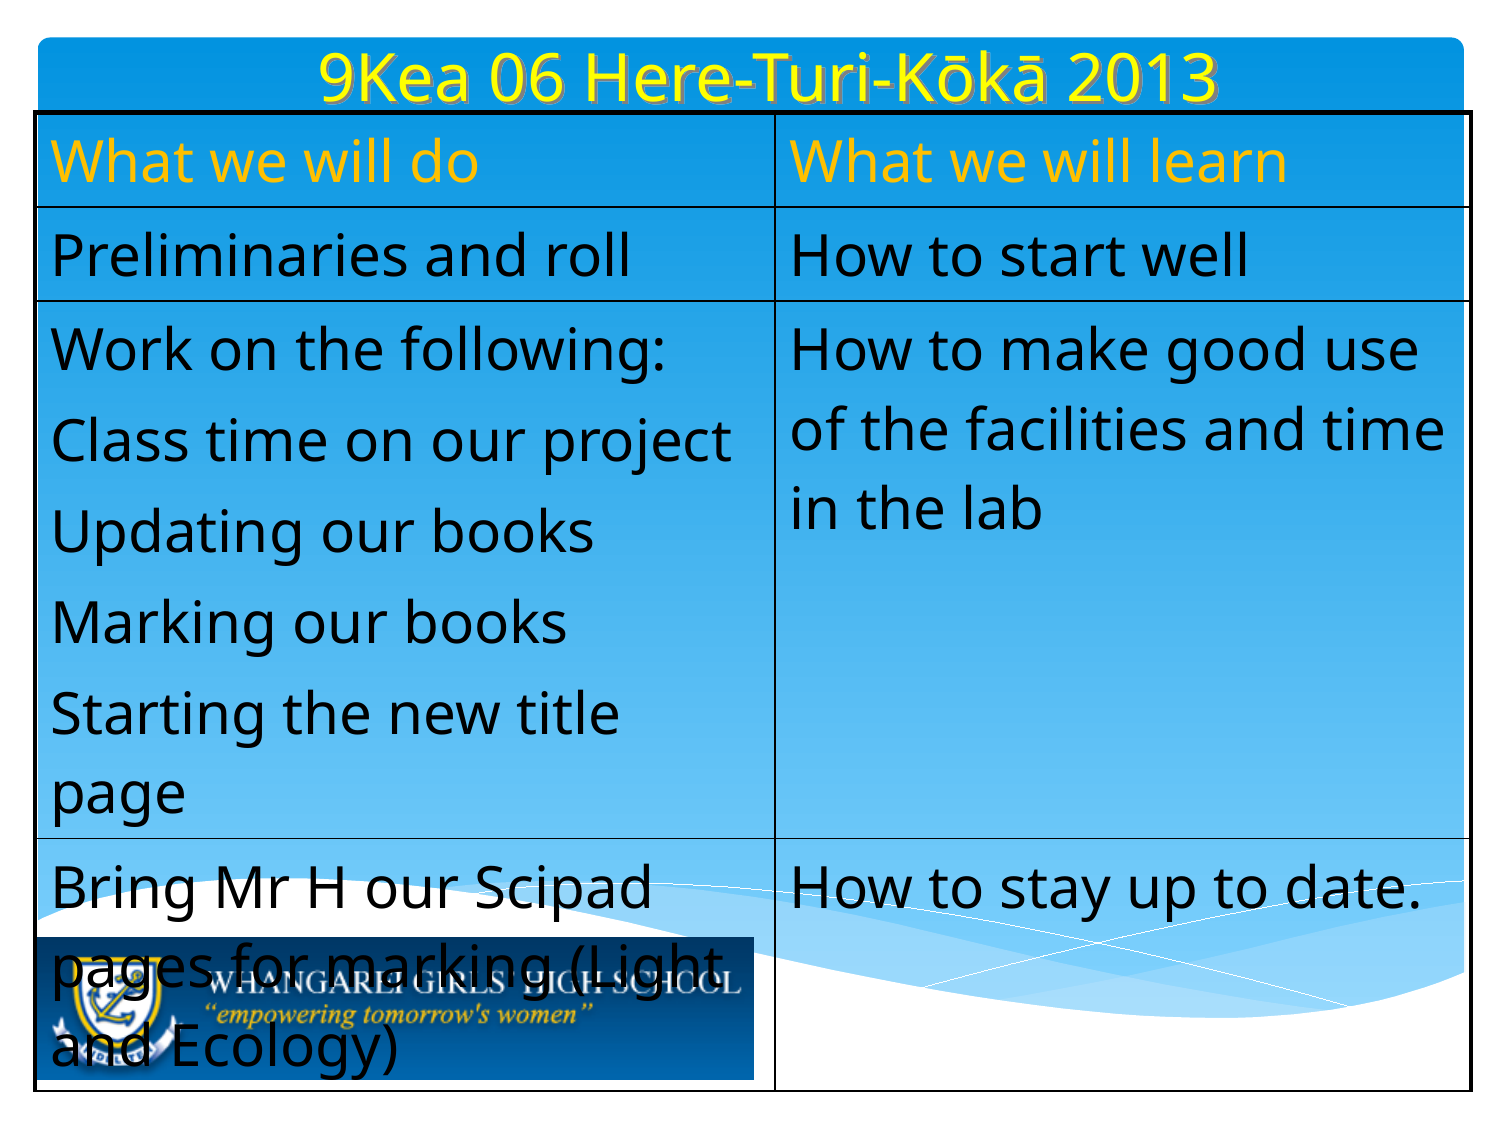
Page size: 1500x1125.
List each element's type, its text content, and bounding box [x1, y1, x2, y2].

text_box 9Kea 06 Here-Turi-Kōkā 2013 [162, 24, 1375, 110]
table_cell Work on the following: Class time on our project Updating our books Marking our books Starting the new title page [37, 302, 774, 838]
table_cell Bring Mr H our Scipad pages for marking (Light and Ecology) [37, 839, 774, 1090]
table_cell How to make good use of the facilities and time in the lab [776, 302, 1469, 838]
table_cell Preliminaries and roll [37, 208, 774, 300]
picture [37, 937, 754, 1080]
table_cell How to start well [776, 208, 1469, 300]
table_cell How to stay up to date. [776, 839, 1469, 1090]
table_header What we will do [37, 115, 774, 206]
table_header What we will learn [776, 115, 1469, 206]
